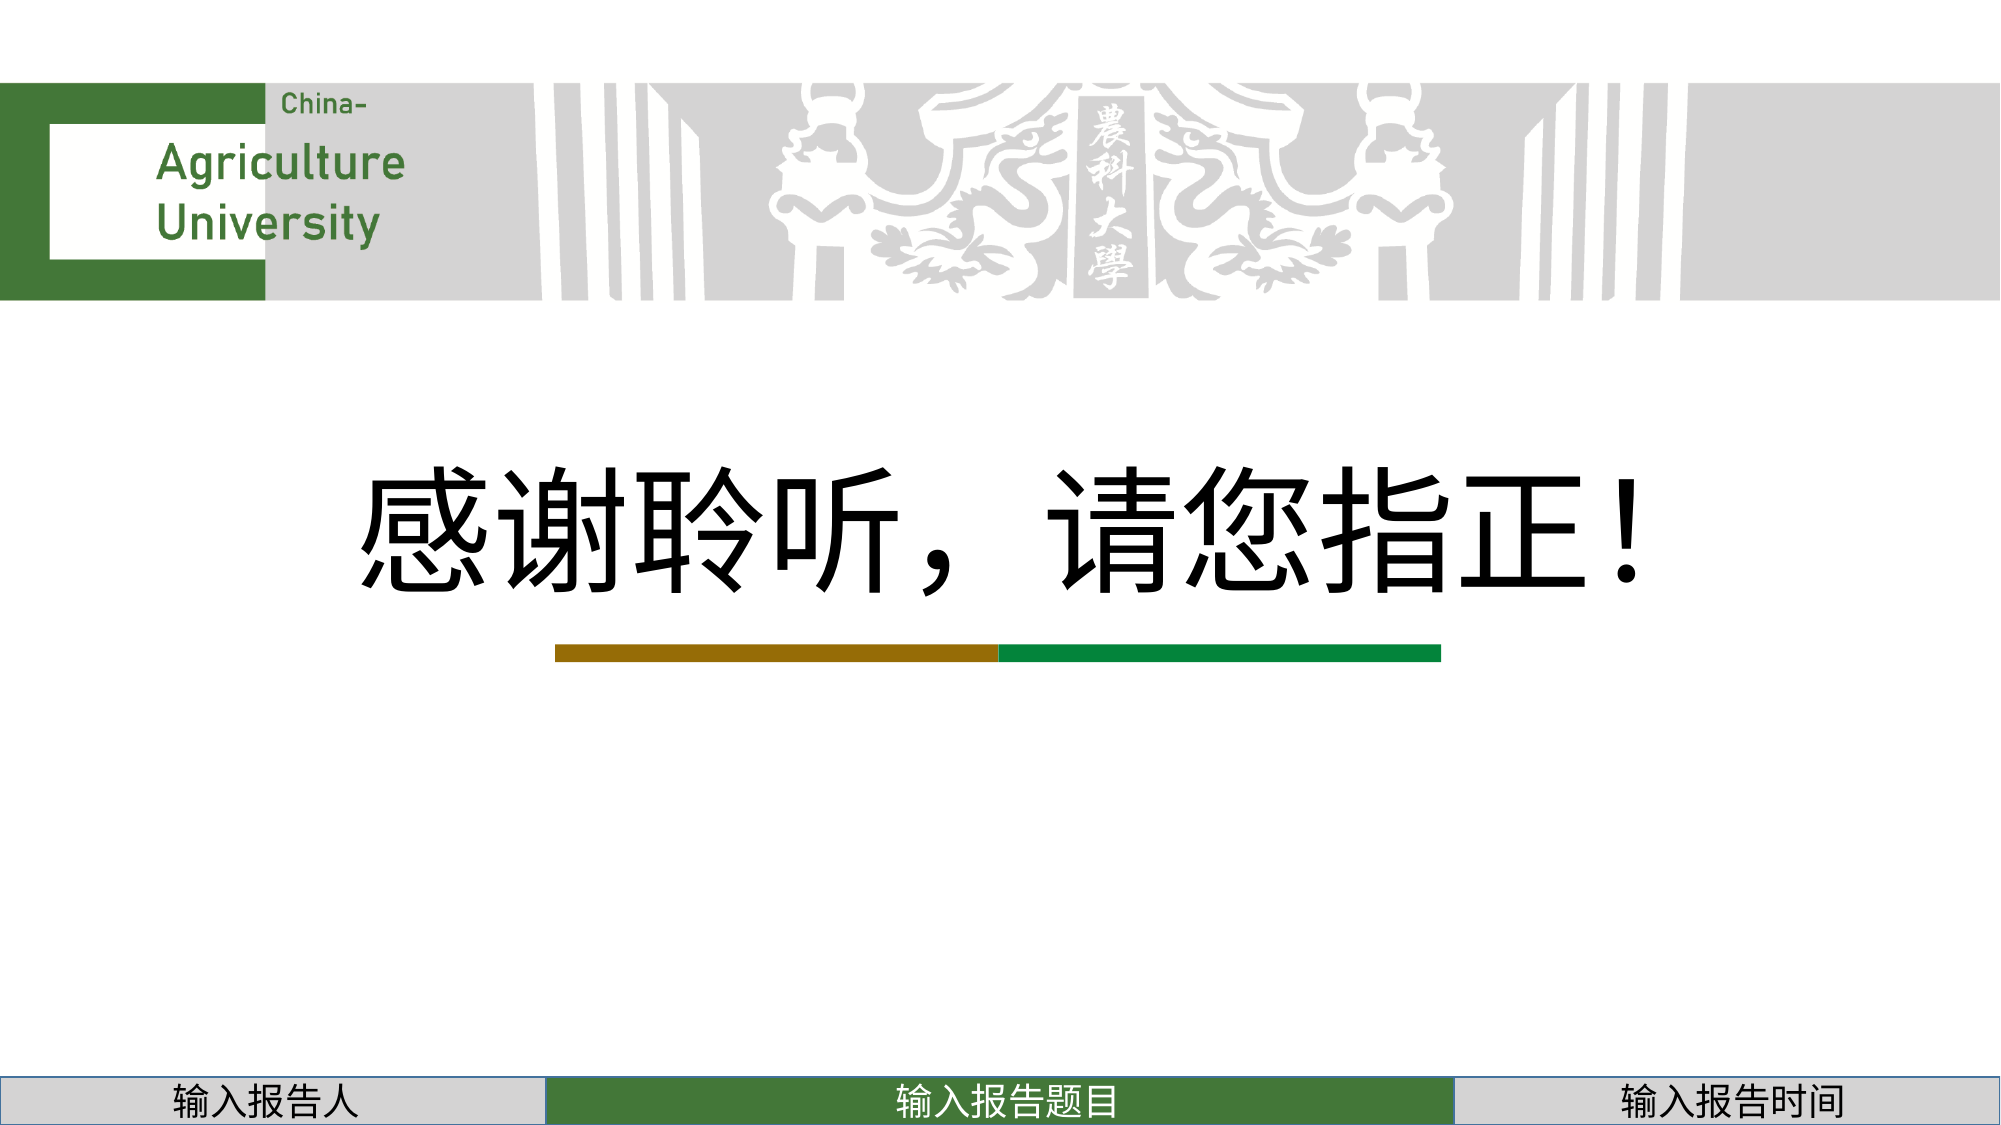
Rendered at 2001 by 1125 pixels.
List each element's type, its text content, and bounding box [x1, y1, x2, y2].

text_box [340, 437, 1746, 663]
picture [0, 78, 2000, 303]
text_box 输入报告人 [158, 1070, 411, 1125]
text_box 输入报告时间 [1606, 1070, 1917, 1125]
text_box 输入报告题目 [597, 1070, 1420, 1125]
